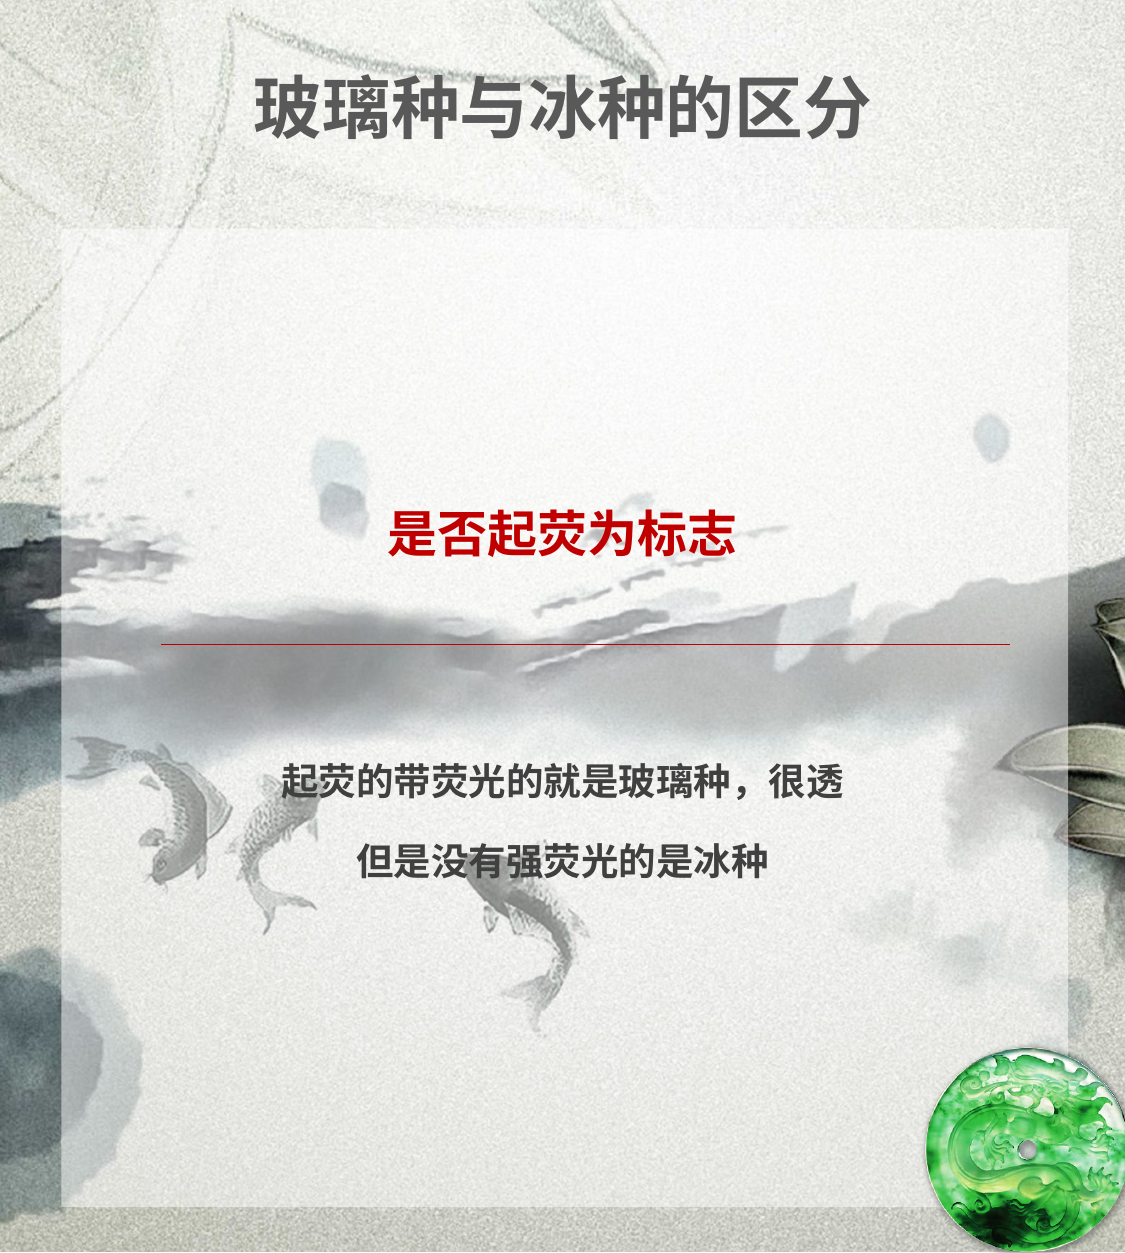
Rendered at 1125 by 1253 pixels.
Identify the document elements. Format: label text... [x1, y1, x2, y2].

title 玻璃种与冰种的区分 [60, 32, 1066, 192]
list 是否起荧为标志 起荧的带荧光的就是玻璃种，很透 但是没有强荧光的是冰种 [58, 228, 1066, 1208]
picture [0, 0, 1125, 1253]
